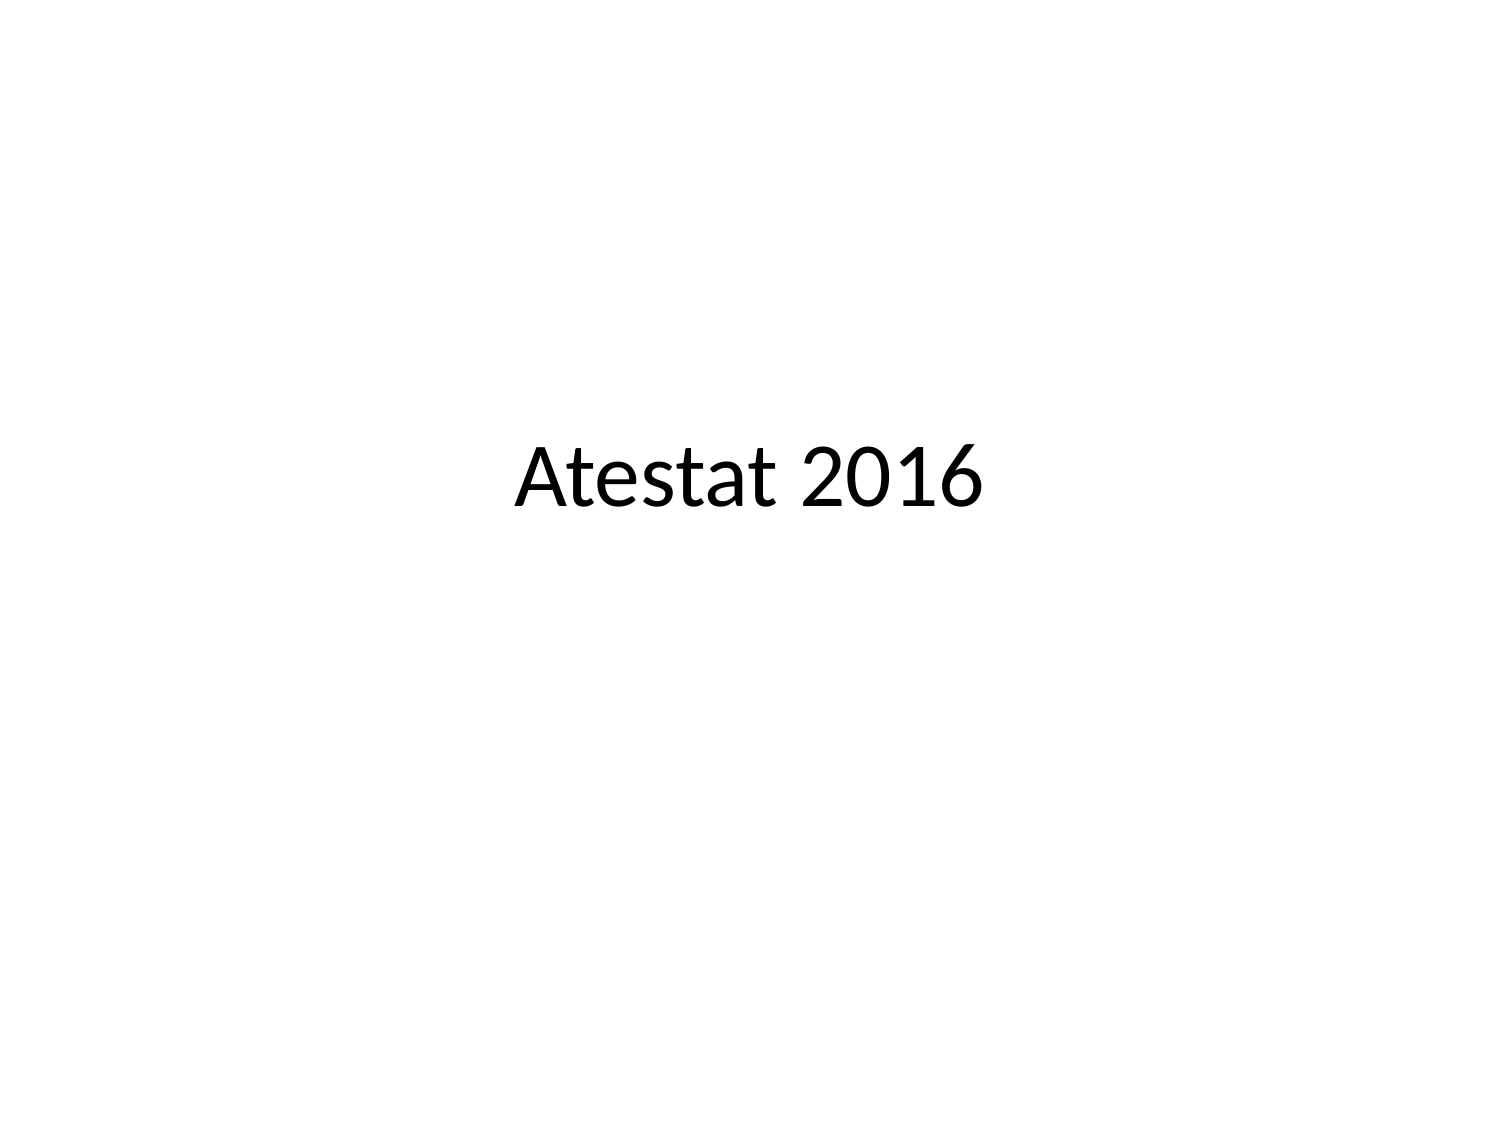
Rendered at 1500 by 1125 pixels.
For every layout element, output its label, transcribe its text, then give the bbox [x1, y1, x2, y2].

title Atestat 2016 [112, 349, 1388, 591]
